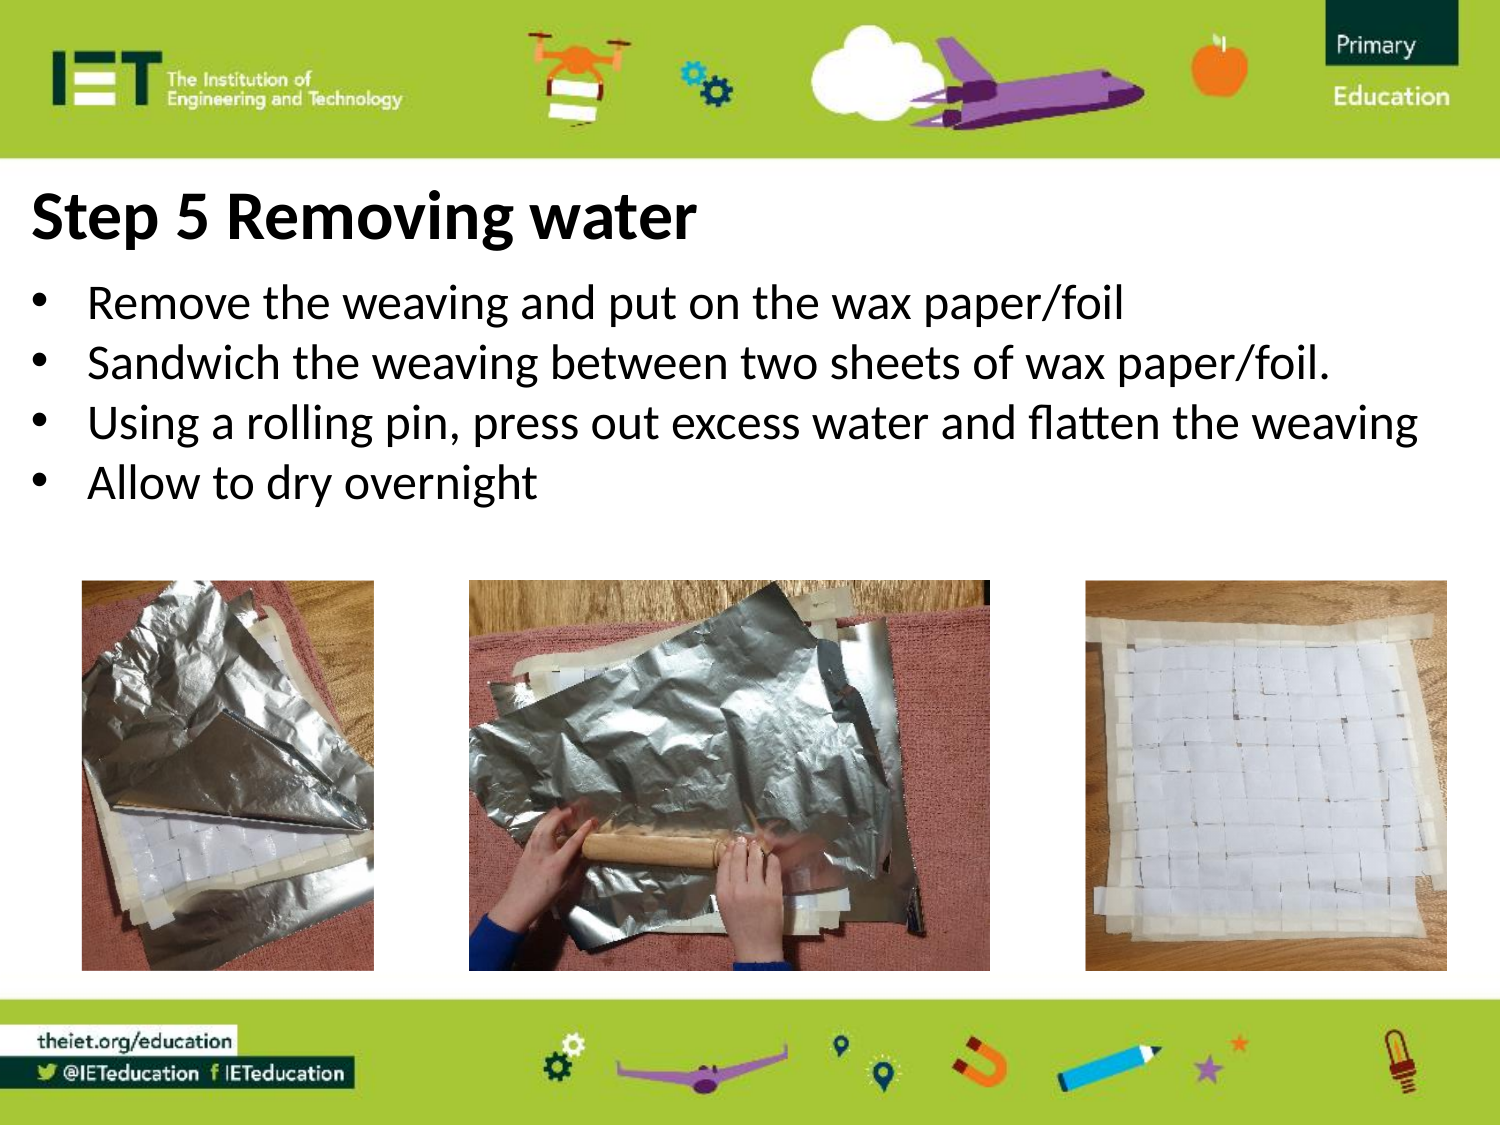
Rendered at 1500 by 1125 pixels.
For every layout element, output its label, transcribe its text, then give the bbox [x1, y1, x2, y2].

picture [0, 0, 1500, 1125]
text_box Remove the weaving and put on the wax paper/foil Sandwich the weaving between two sheets of wax paper/foil. Using a rolling pin, press out excess water and flatten the weaving Allow to dry overnight [16, 263, 1466, 518]
text_box Step 5 Removing water [16, 171, 1484, 263]
